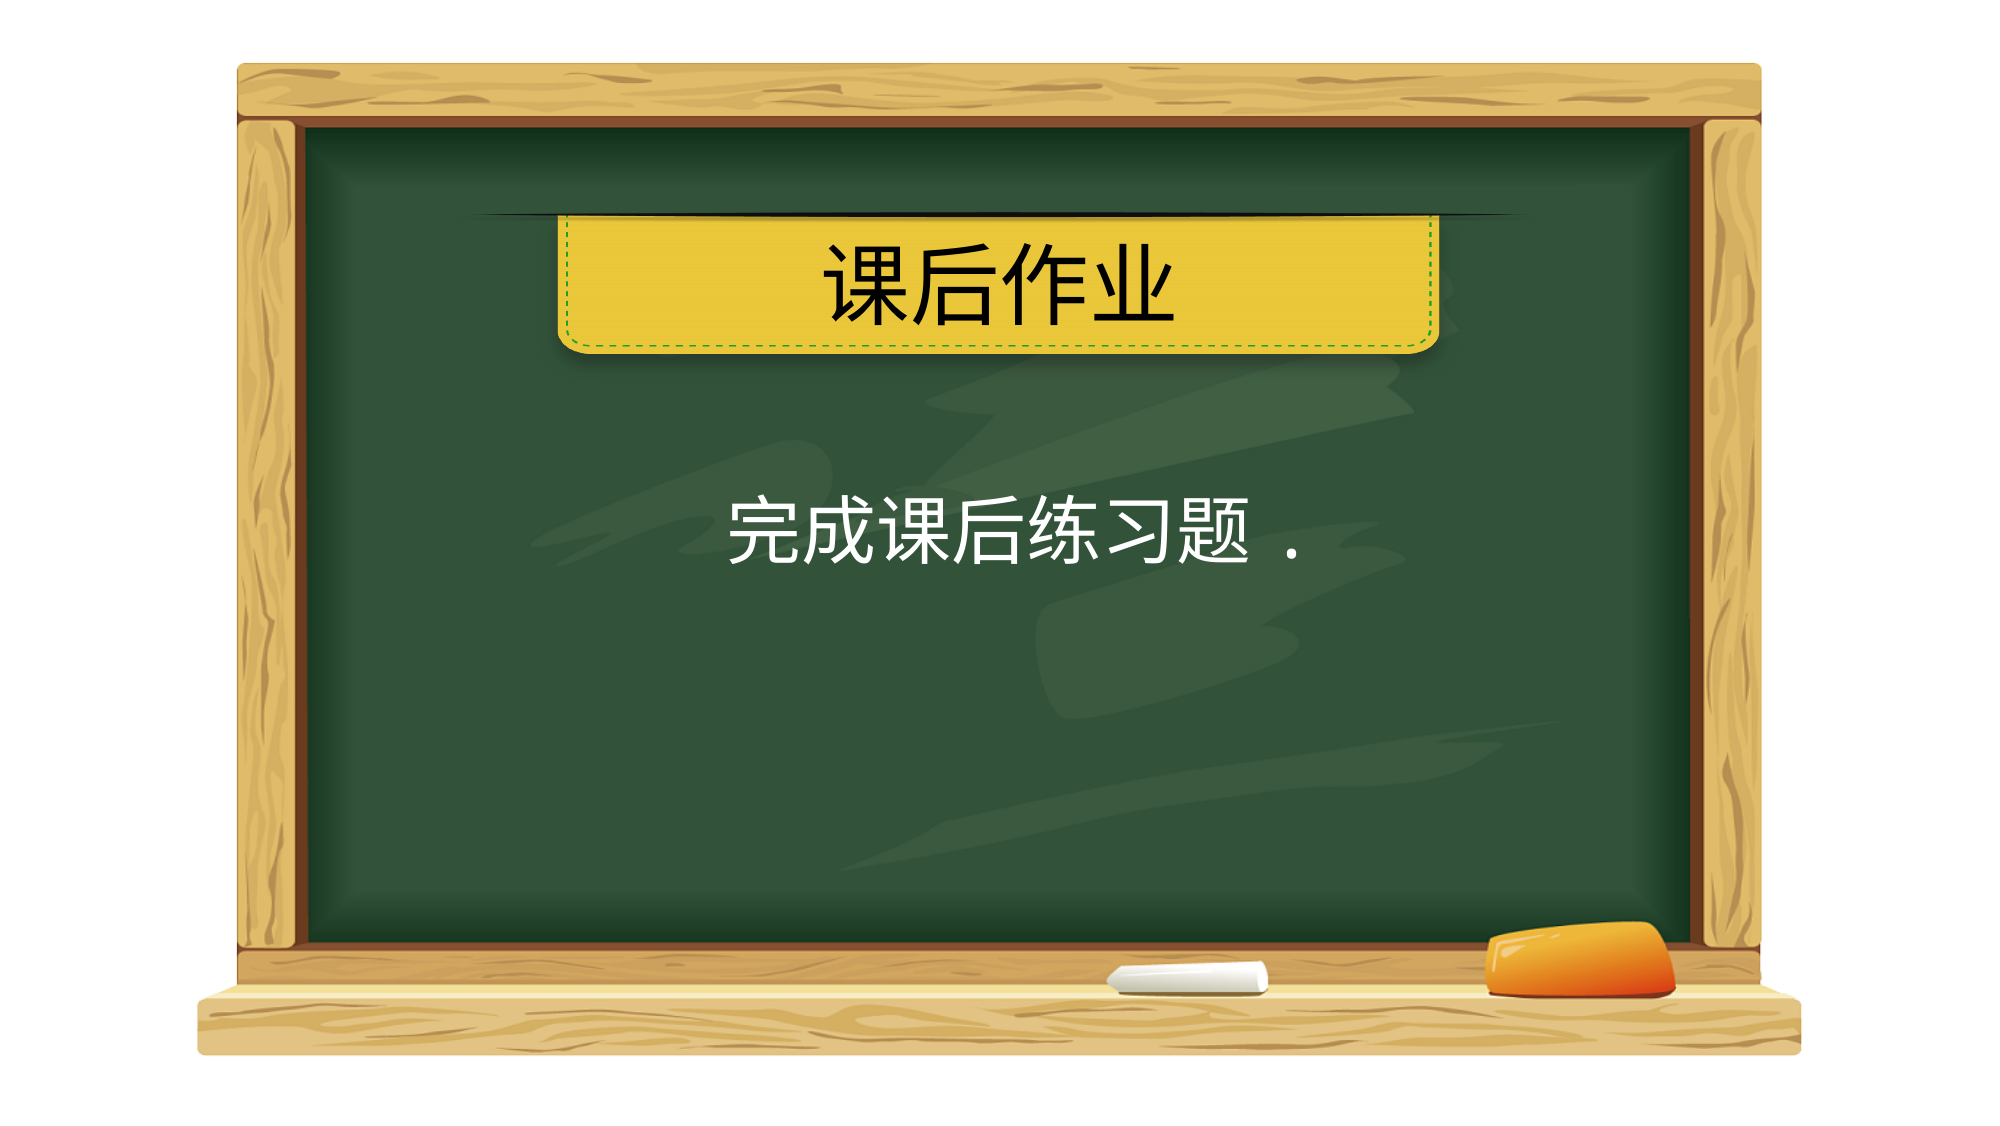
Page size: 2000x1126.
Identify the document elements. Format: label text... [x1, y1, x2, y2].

text_box 完成课后练习题. [401, 429, 1639, 584]
picture [123, 53, 1876, 1082]
